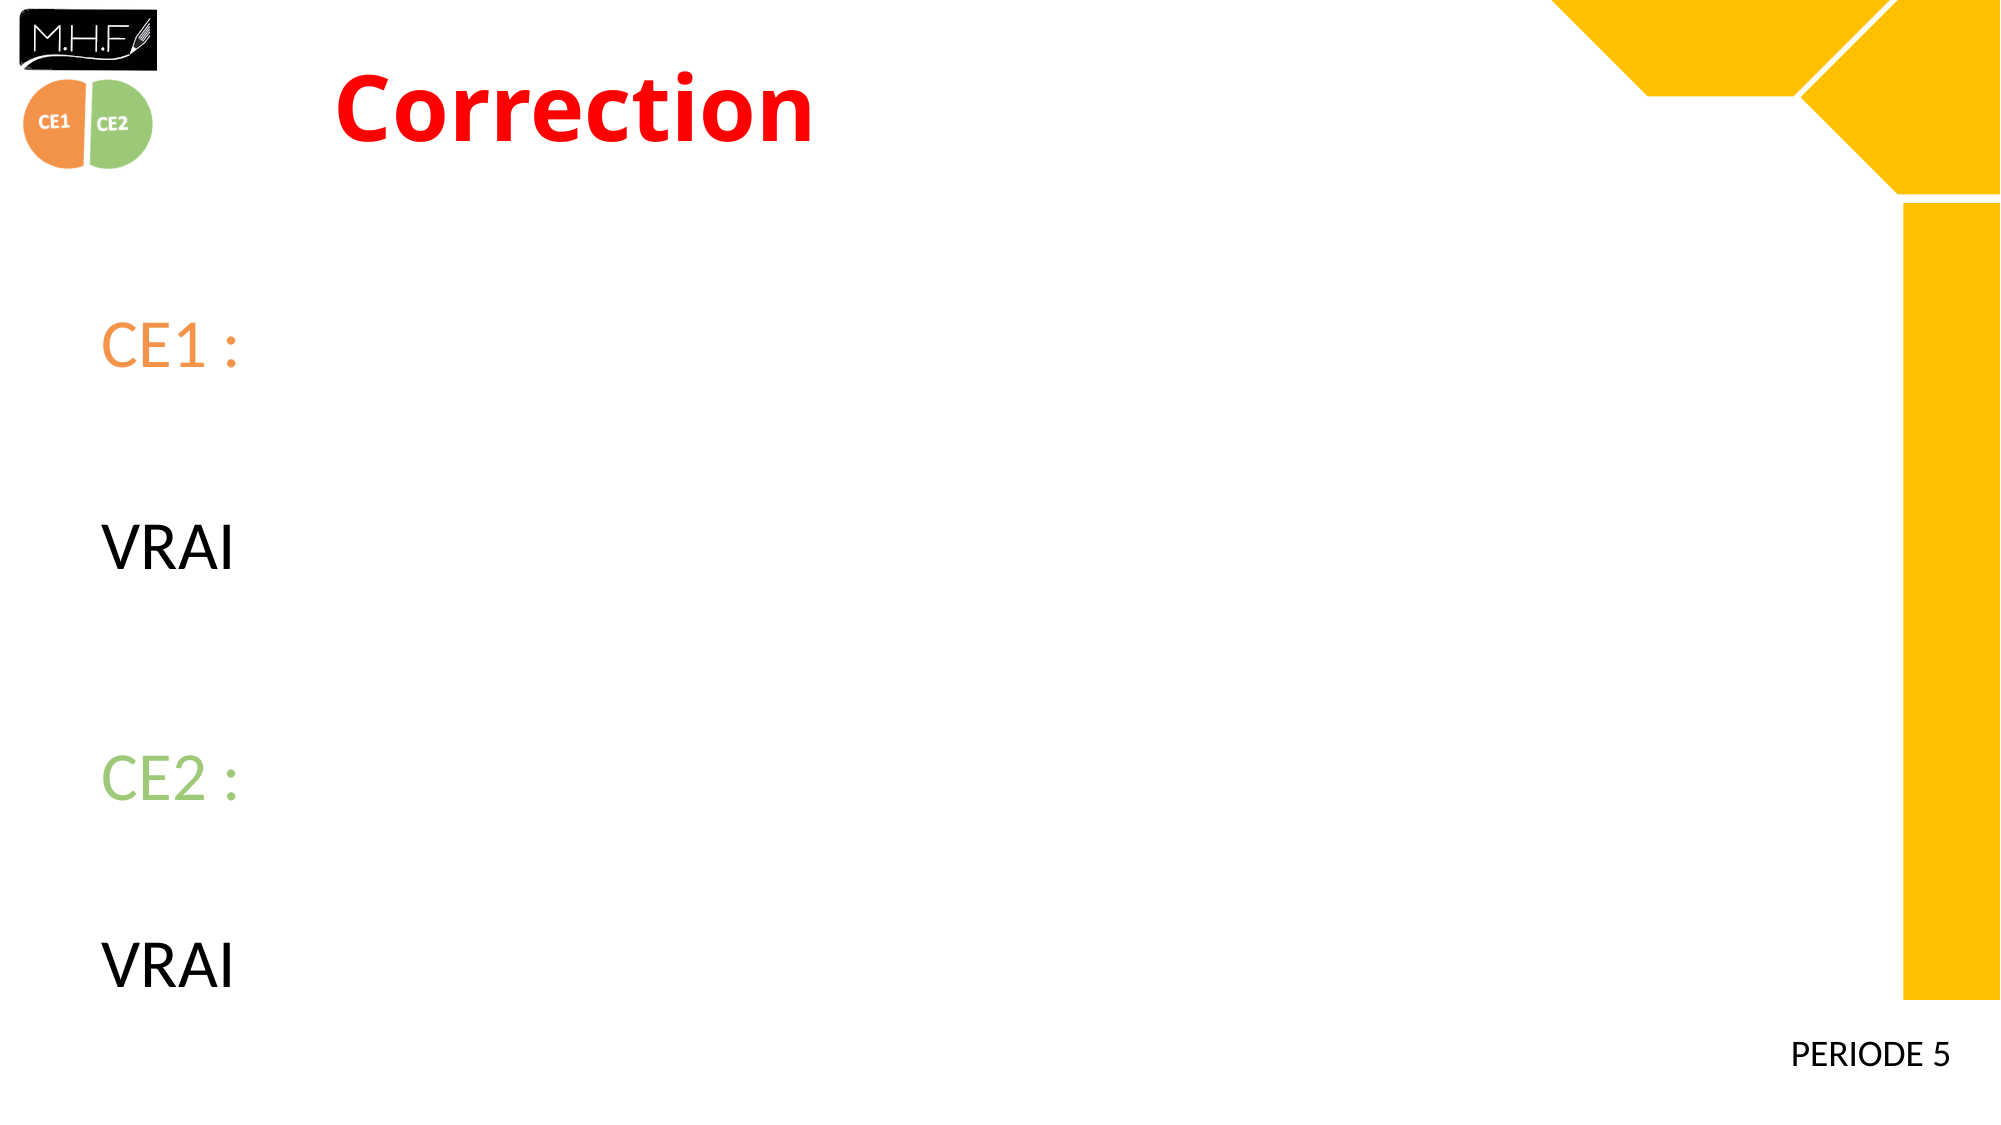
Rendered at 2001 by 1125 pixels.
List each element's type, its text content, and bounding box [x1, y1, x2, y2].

text_box [1549, 0, 1892, 98]
title Correction [318, 3, 1865, 221]
text_box [1799, 0, 2000, 196]
text_box PERIODE 5 [1362, 1021, 1967, 1125]
list CE1 : VRAI CE2 : VRAI [86, 300, 1748, 1015]
text_box [1902, 202, 2000, 1001]
picture [1, 7, 177, 207]
